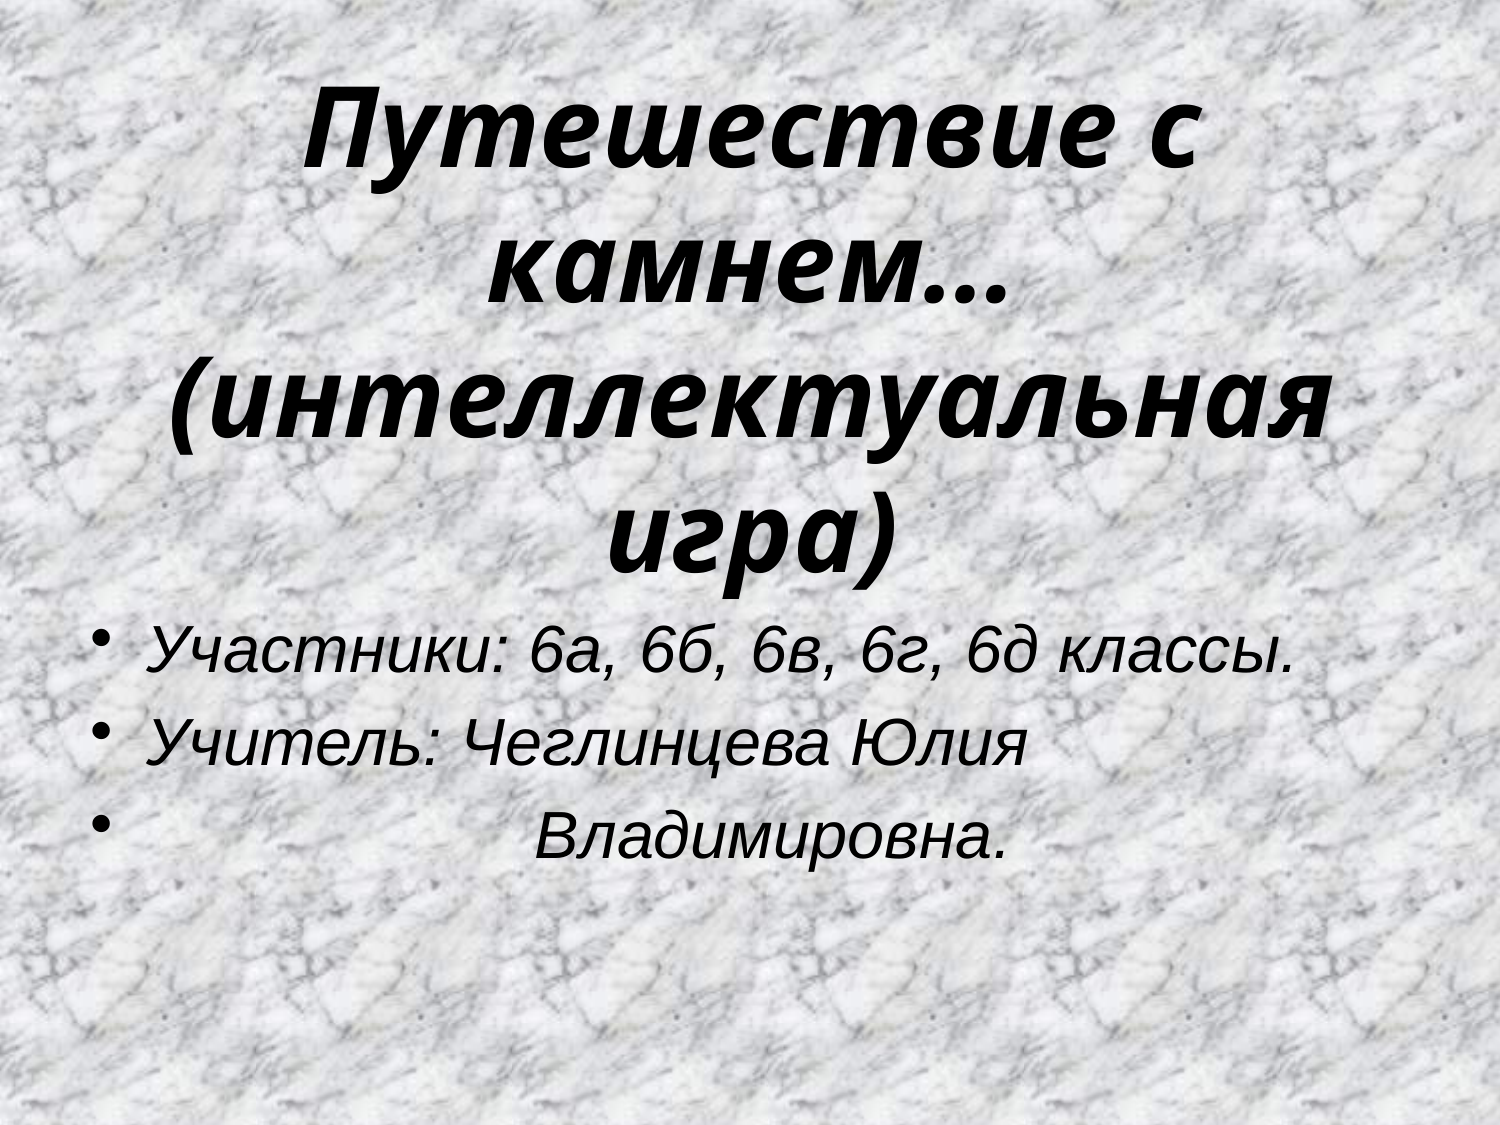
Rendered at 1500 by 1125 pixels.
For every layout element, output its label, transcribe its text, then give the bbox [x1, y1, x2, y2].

title Путешествие с камнем… (интеллектуальная игра) [76, 231, 1428, 420]
list Участники: 6а, 6б, 6в, 6г, 6д классы. Учитель: Чеглинцева Юлия Владимировна. [74, 597, 1426, 1006]
picture [0, 0, 1500, 1125]
